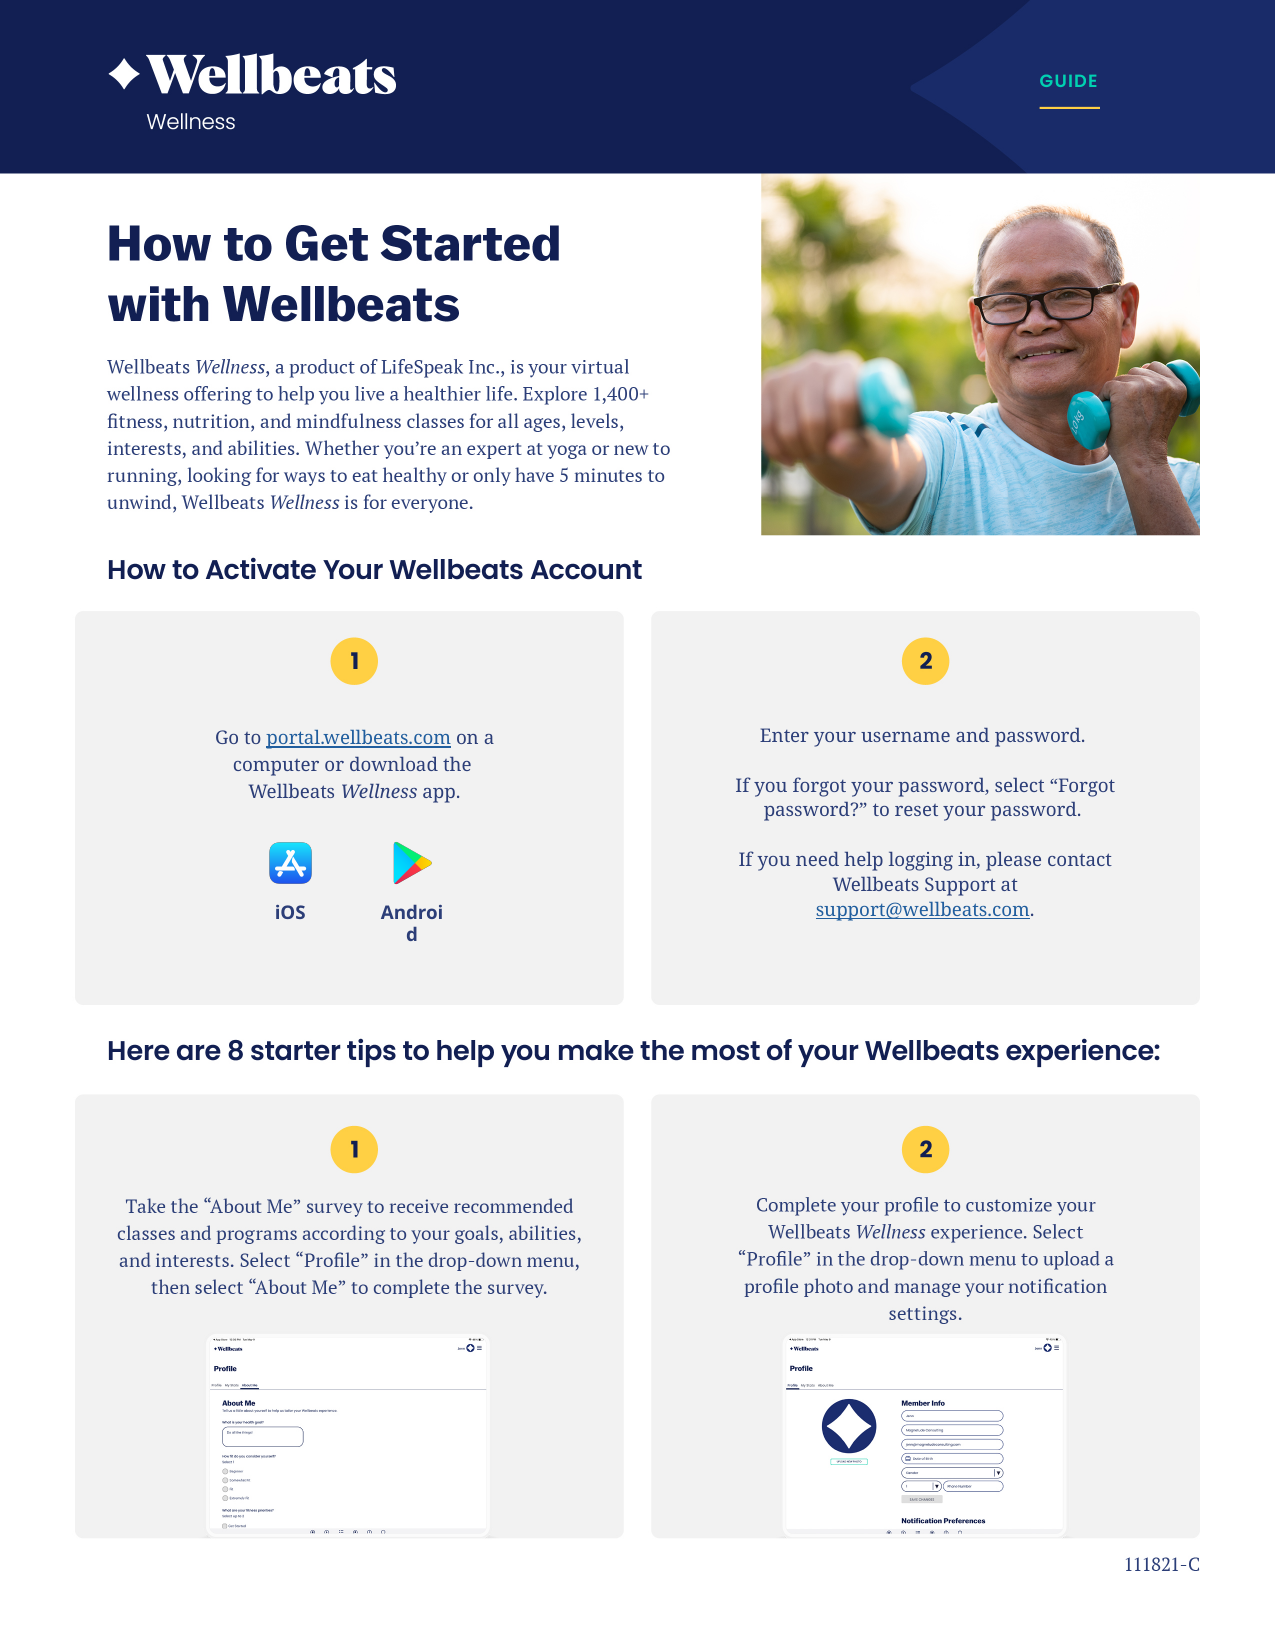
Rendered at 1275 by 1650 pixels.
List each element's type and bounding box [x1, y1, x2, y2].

text_box [257, 840, 464, 932]
picture [0, 0, 1275, 1650]
